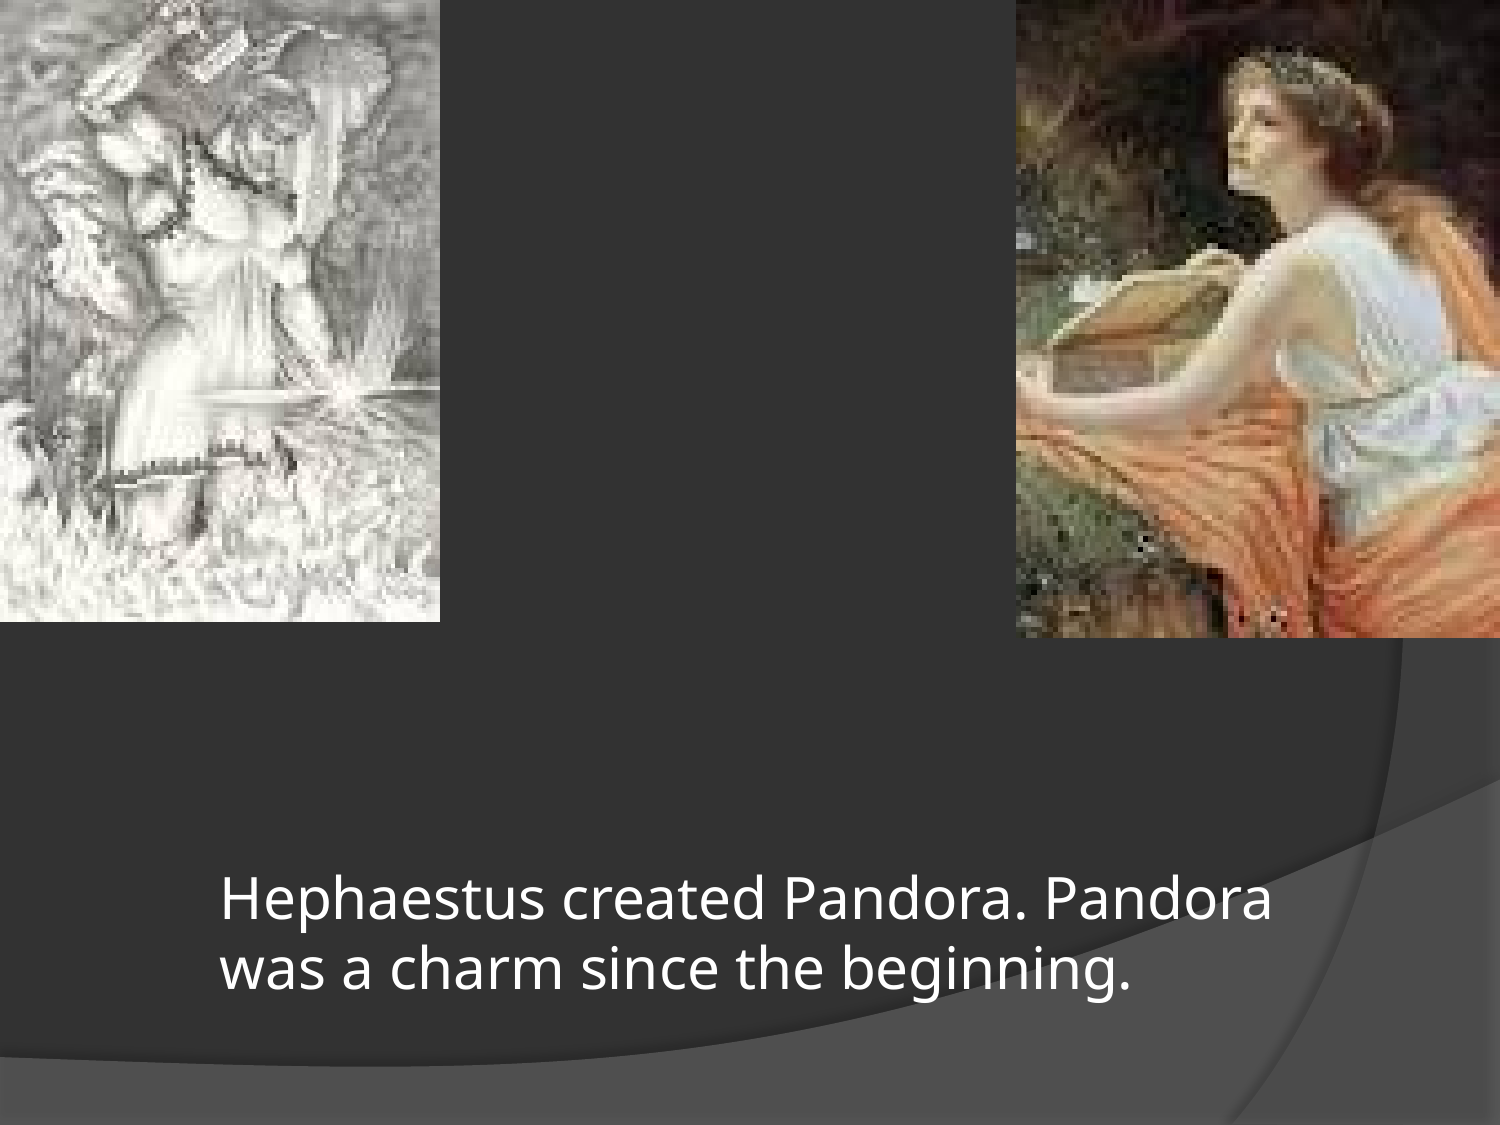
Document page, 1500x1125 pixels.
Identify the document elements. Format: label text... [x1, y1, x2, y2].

picture [1016, 0, 1500, 638]
title Hephaestus created Pandora. Pandora was a charm since the beginning. [212, 837, 1300, 1025]
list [0, 0, 440, 623]
